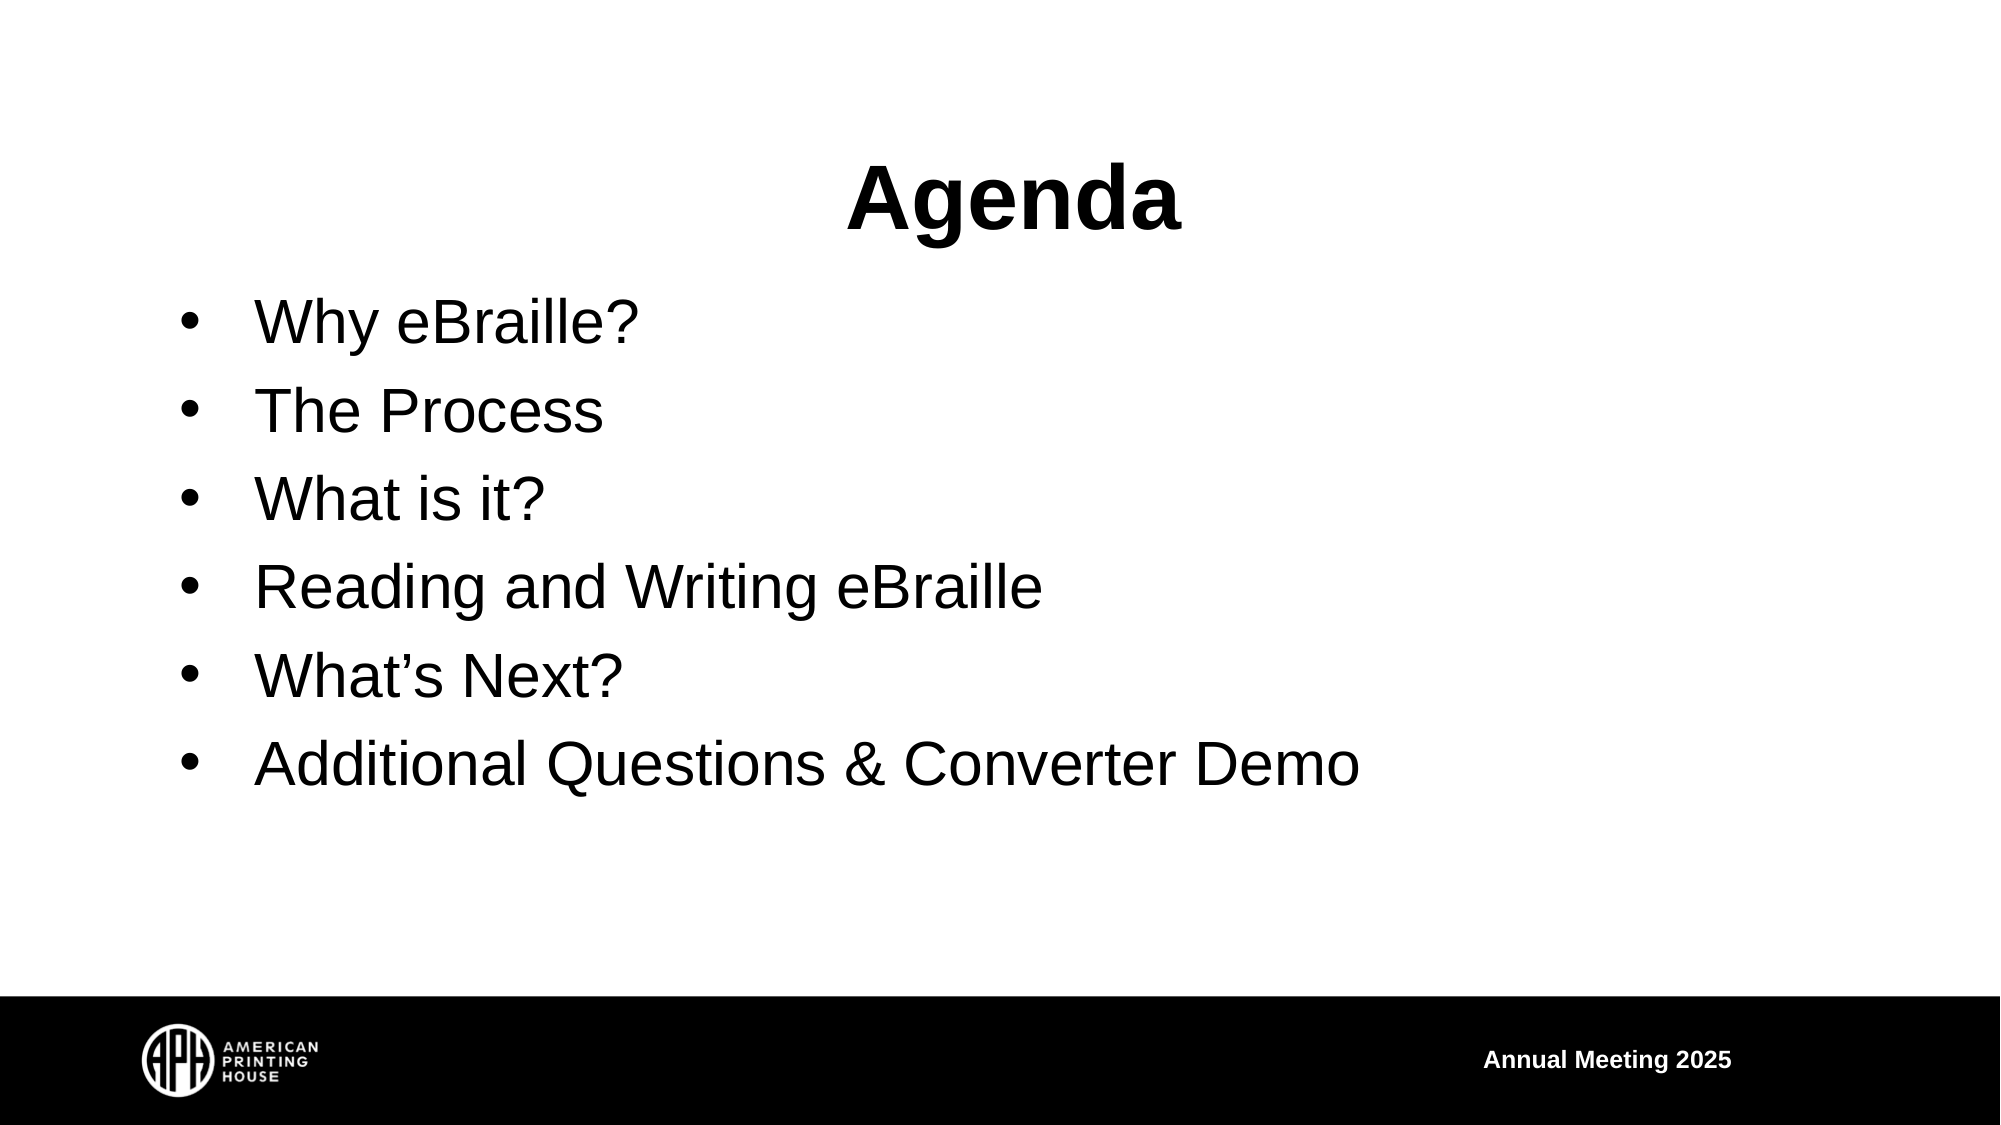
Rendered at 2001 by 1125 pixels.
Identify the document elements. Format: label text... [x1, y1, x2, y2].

list Why eBraille? The Process What is it? Reading and Writing eBraille What’s Next? Additional Questions & Converter Demo [164, 282, 1863, 925]
title Agenda [164, 128, 1863, 271]
picture [137, 1019, 326, 1102]
footer Annual Meeting 2025 [794, 1047, 1748, 1070]
